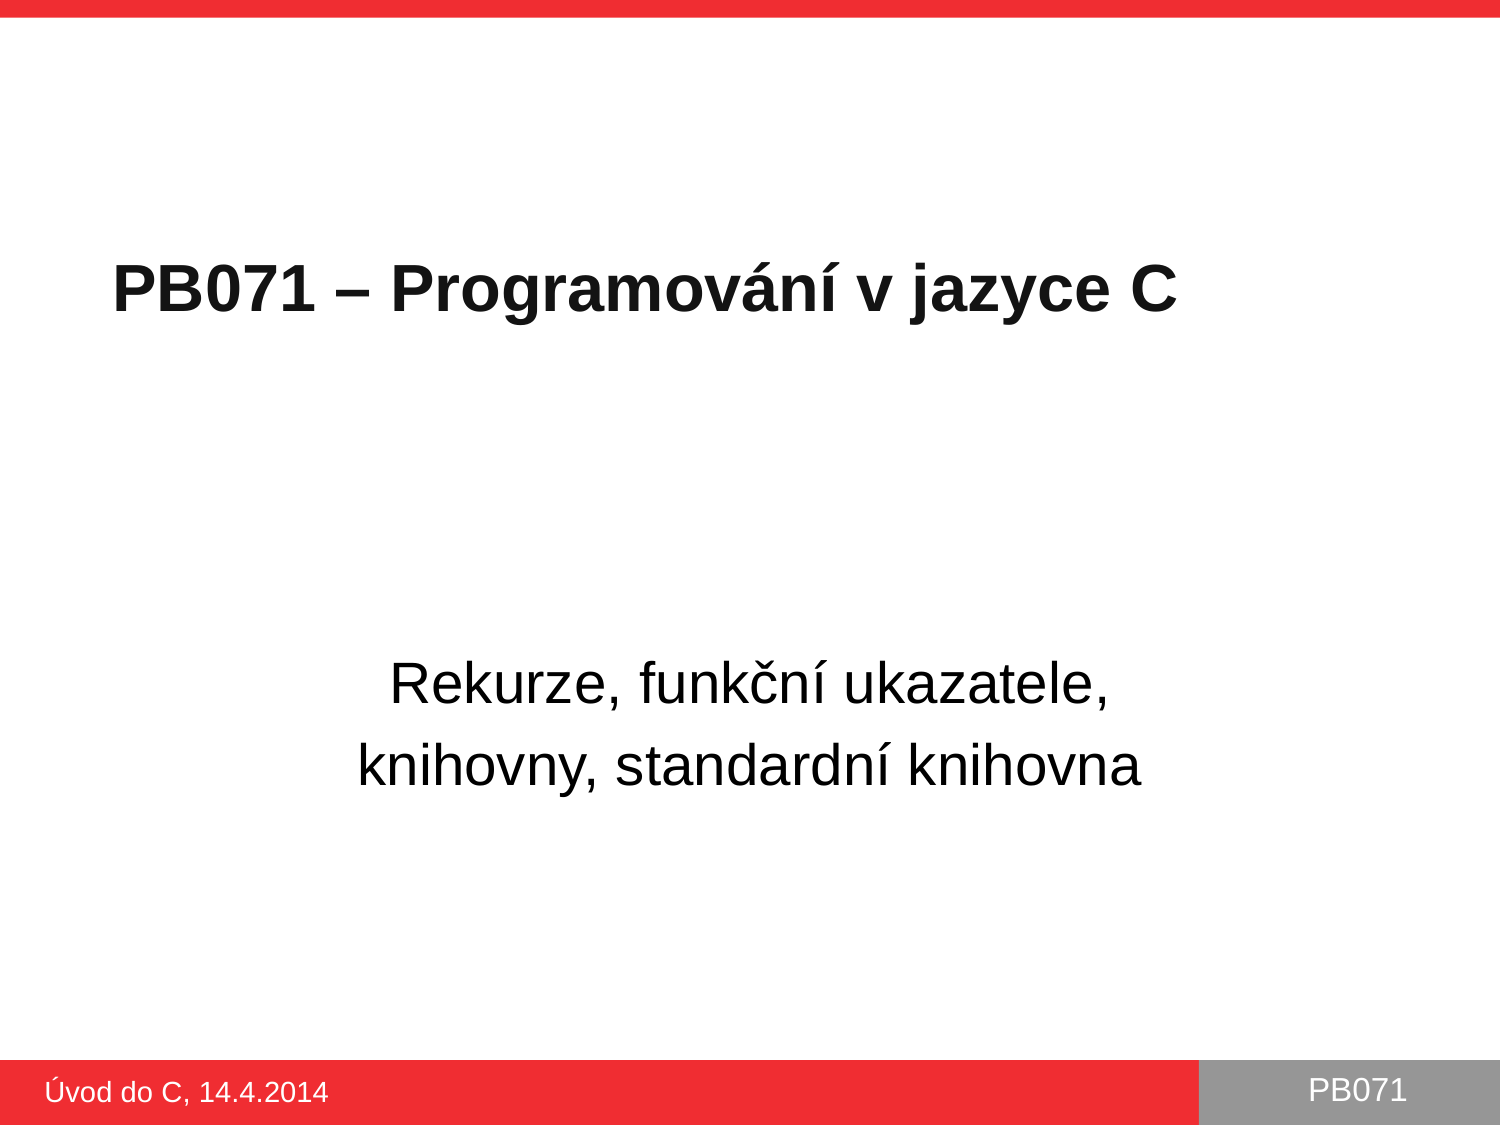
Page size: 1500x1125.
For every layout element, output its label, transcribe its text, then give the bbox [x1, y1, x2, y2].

footer Úvod do C, 14.4.2014 [29, 1065, 1199, 1125]
subtitle Rekurze, funkční ukazatele, knihovny, standardní knihovna [225, 637, 1275, 925]
title PB071 – Programování v jazyce C [112, 189, 1388, 378]
